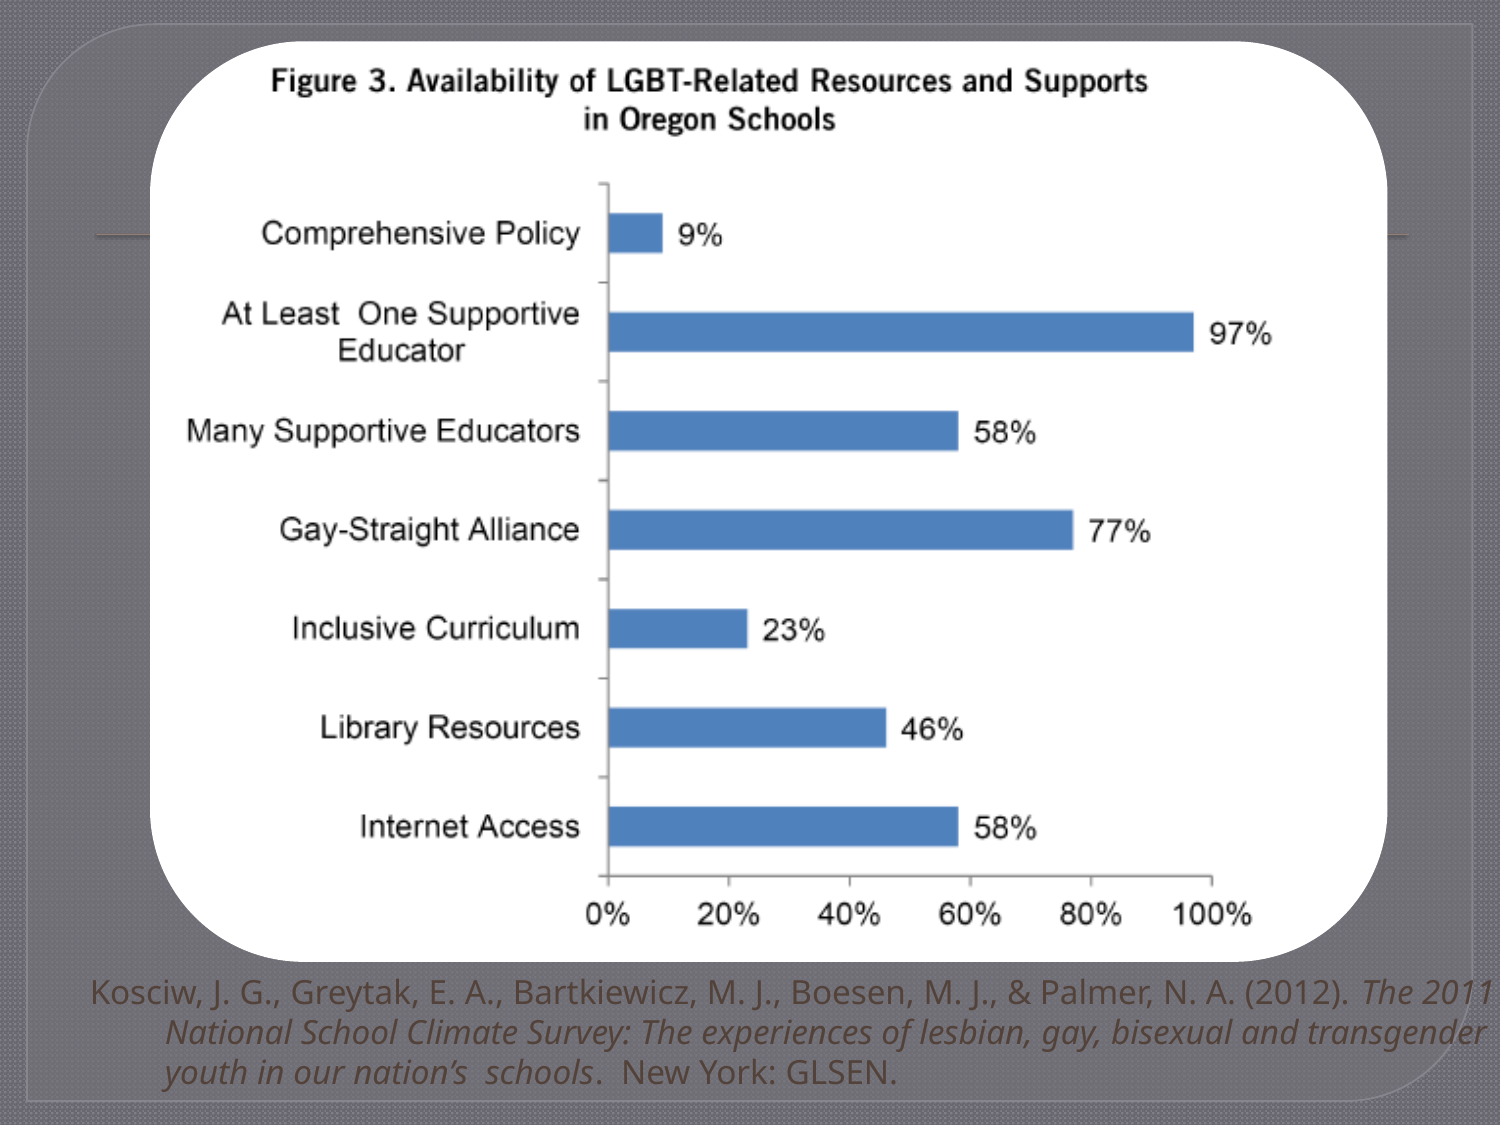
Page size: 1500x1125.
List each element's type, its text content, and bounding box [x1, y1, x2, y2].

picture [149, 41, 1388, 963]
text_box Kosciw, J. G., Greytak, E. A., Bartkiewicz, M. J., Boesen, M. J., & Palmer, N. A. (2012). The 2011 National School Climate Survey: The experiences of lesbian, gay, bisexual and transgender youth in our nation’s schools. New York: GLSEN. [75, 910, 1500, 1099]
